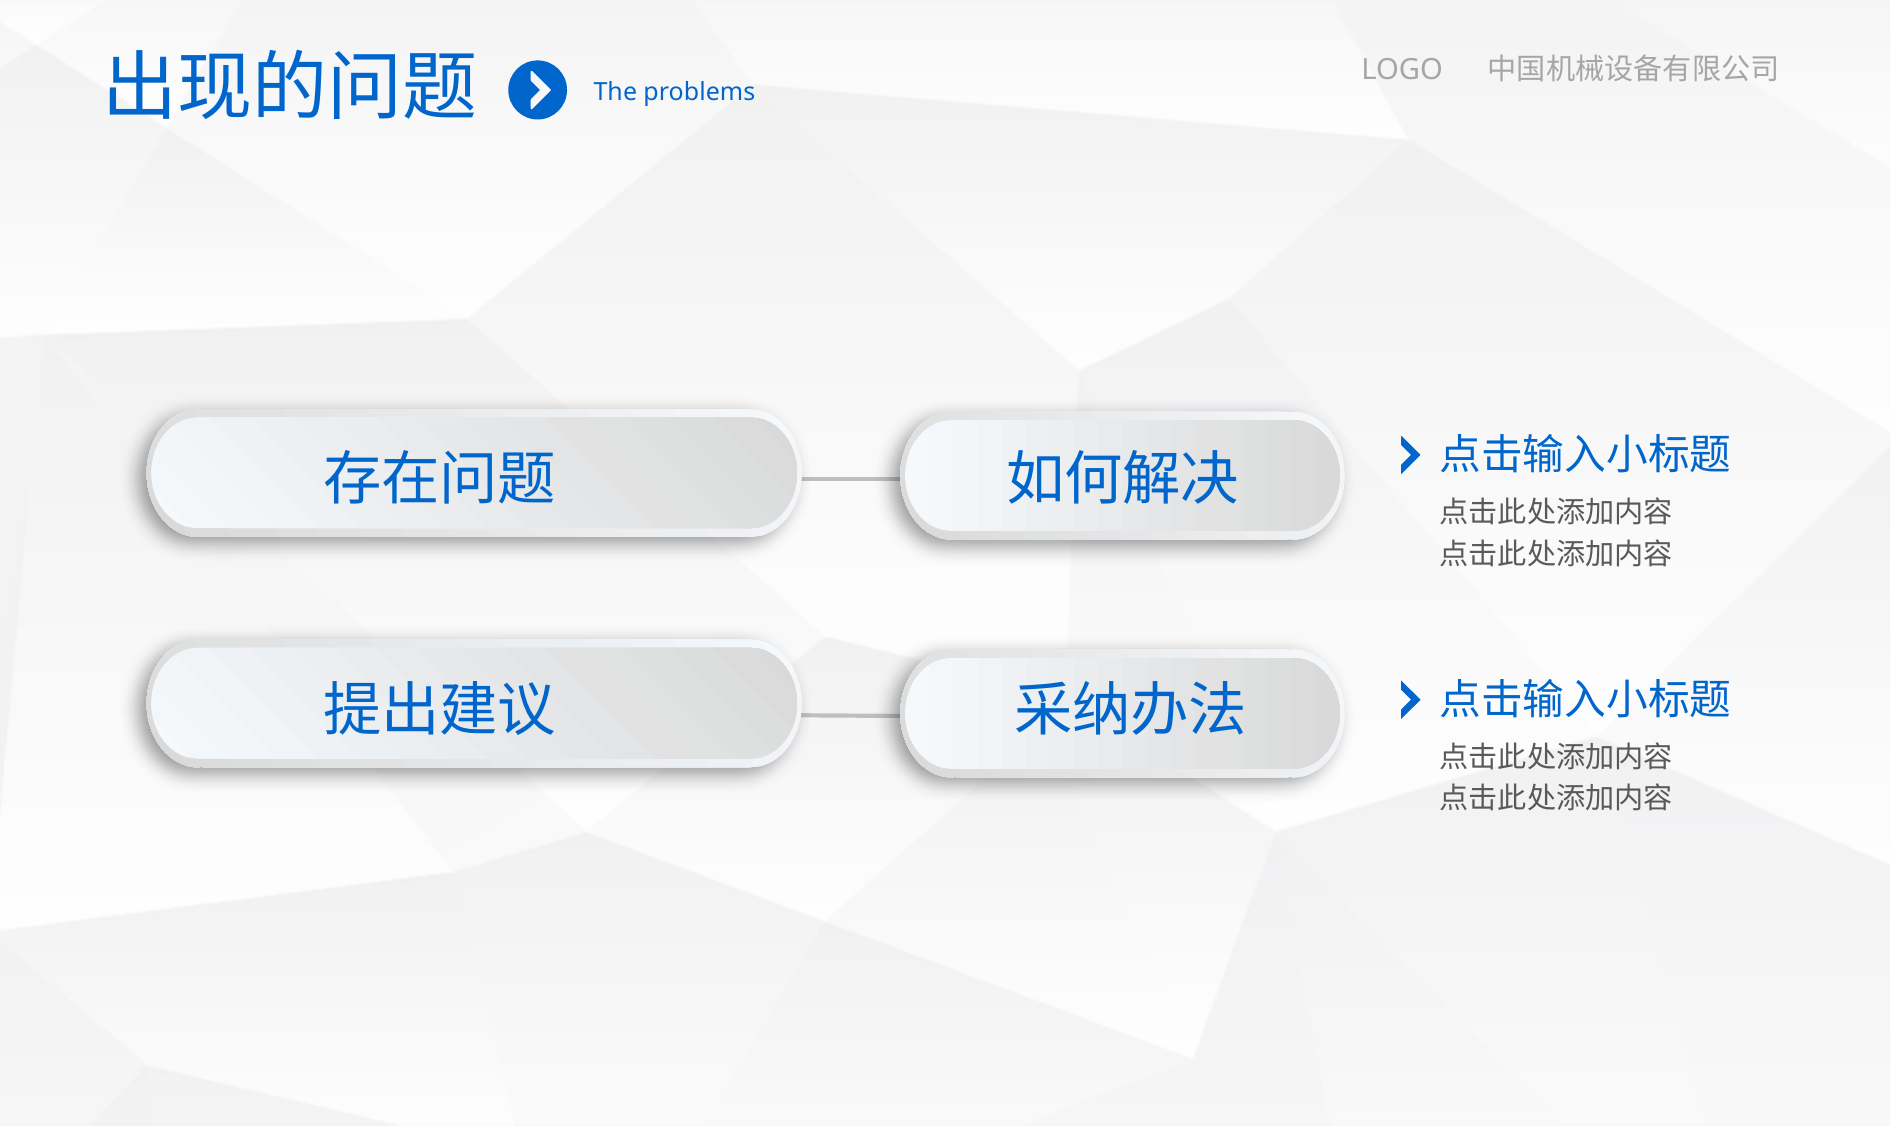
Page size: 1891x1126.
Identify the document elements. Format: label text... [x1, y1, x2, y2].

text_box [900, 411, 1345, 540]
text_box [146, 639, 802, 768]
text_box LOGO 中国机械设备有限公司 [1346, 42, 1854, 93]
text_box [1400, 664, 1832, 824]
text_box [900, 649, 1345, 778]
picture [0, 0, 1891, 1126]
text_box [58, 30, 955, 138]
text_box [146, 408, 802, 538]
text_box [1400, 419, 1832, 579]
